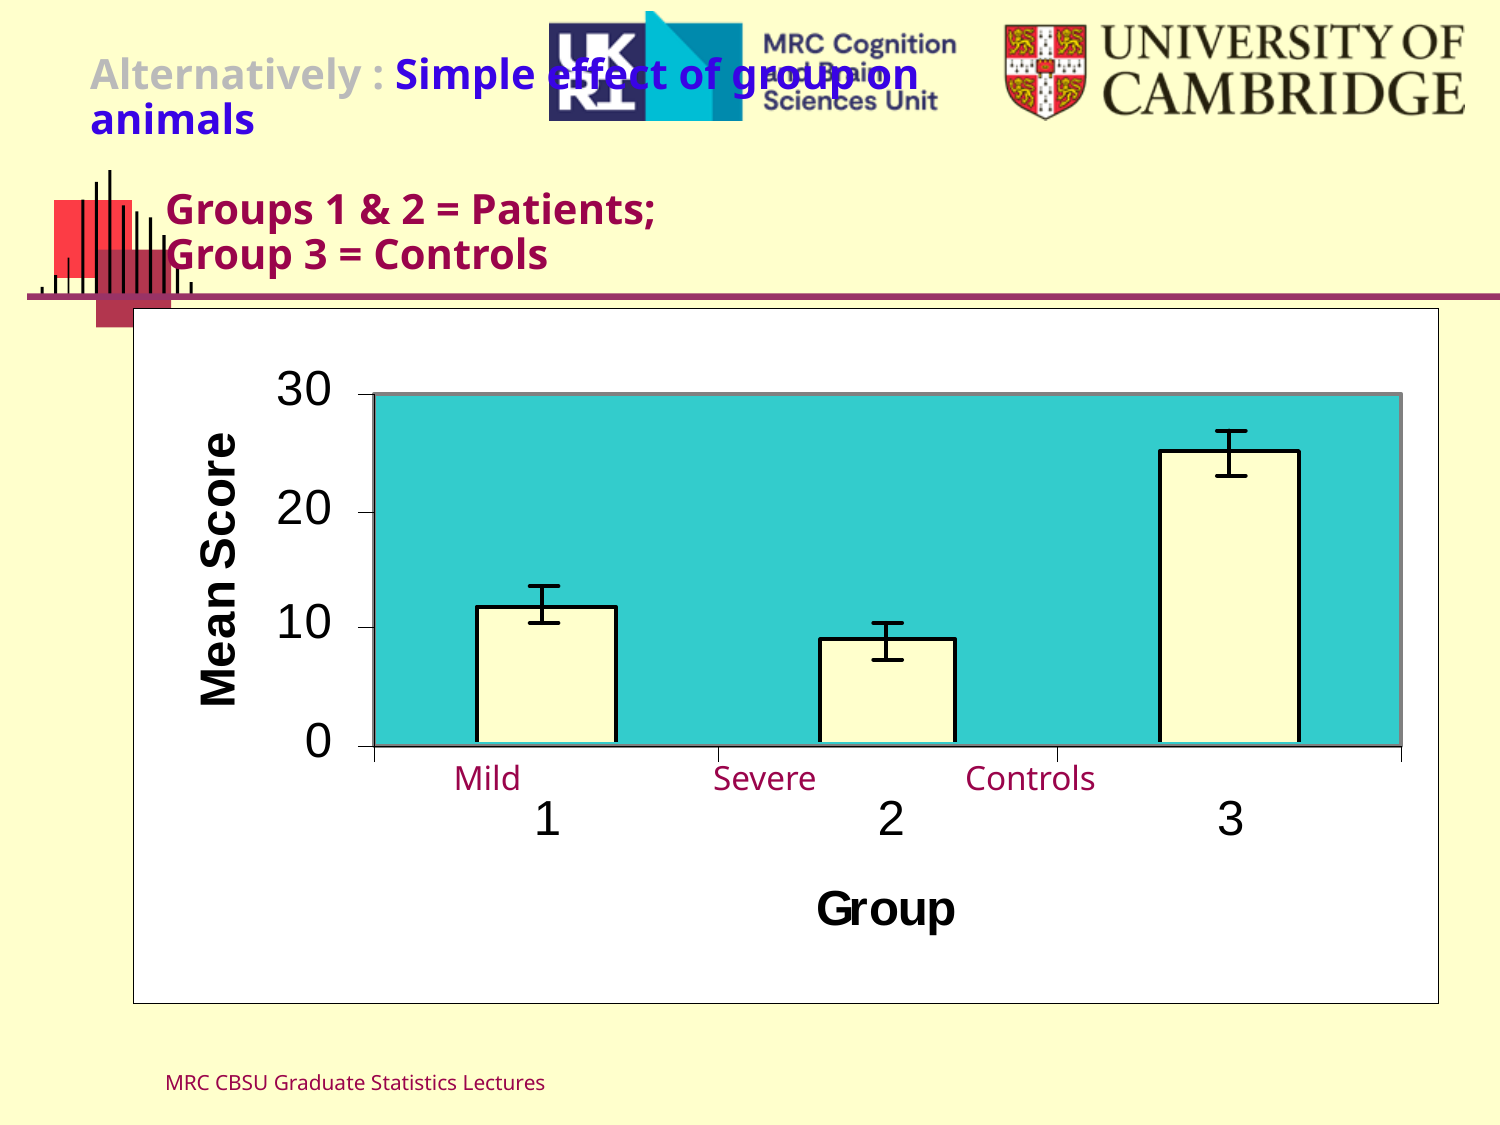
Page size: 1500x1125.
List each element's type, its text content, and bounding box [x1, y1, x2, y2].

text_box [112, 287, 1463, 1025]
title Alternatively : Simple effect of group on animals Groups 1 & 2 = Patients; Group 3 = Controls [75, 75, 975, 213]
footer MRC CBSU Graduate Statistics Lectures [149, 1062, 988, 1101]
picture [549, 11, 1465, 121]
